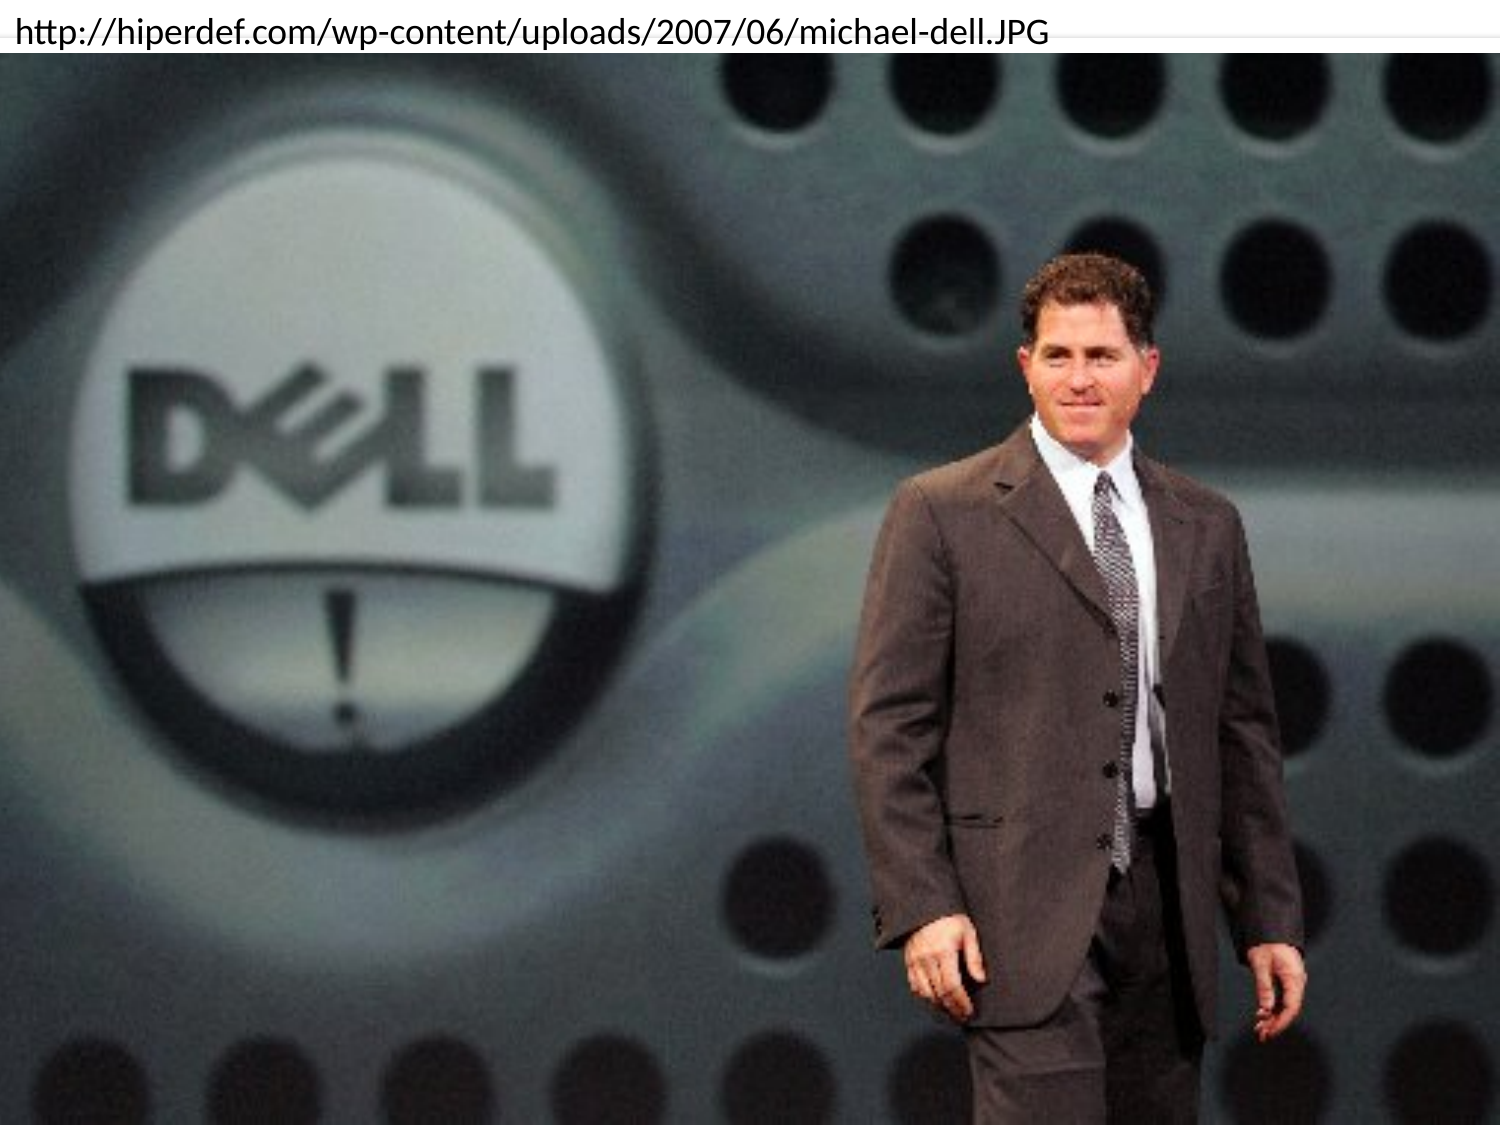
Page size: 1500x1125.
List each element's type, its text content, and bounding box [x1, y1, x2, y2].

picture [0, 52, 1500, 1125]
text_box http://hiperdef.com/wp-content/uploads/2007/06/michael-dell.JPG [0, 0, 1500, 52]
